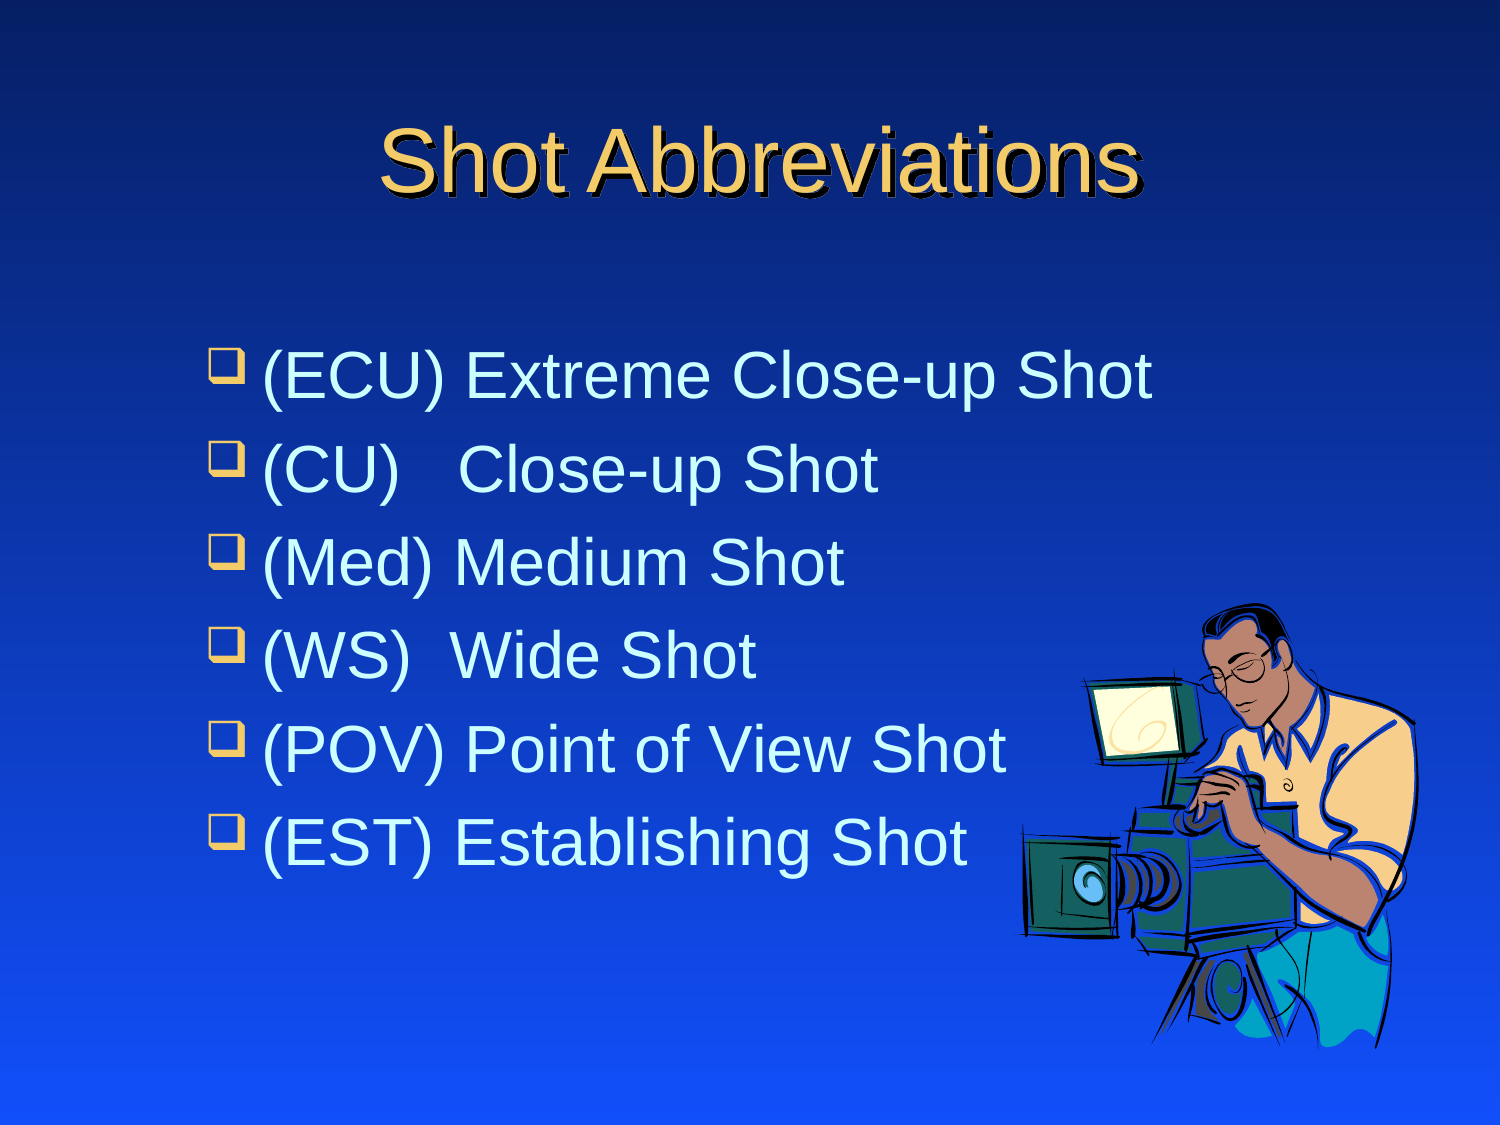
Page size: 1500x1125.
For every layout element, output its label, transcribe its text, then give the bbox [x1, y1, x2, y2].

list (ECU) Extreme Close-up Shot (CU) Close-up Shot (Med) Medium Shot (WS) Wide Shot (POV) Point of View Shot (EST) Establishing Shot [189, 324, 1469, 1001]
title Shot Abbreviations [361, 61, 1220, 251]
picture [1012, 599, 1424, 1051]
